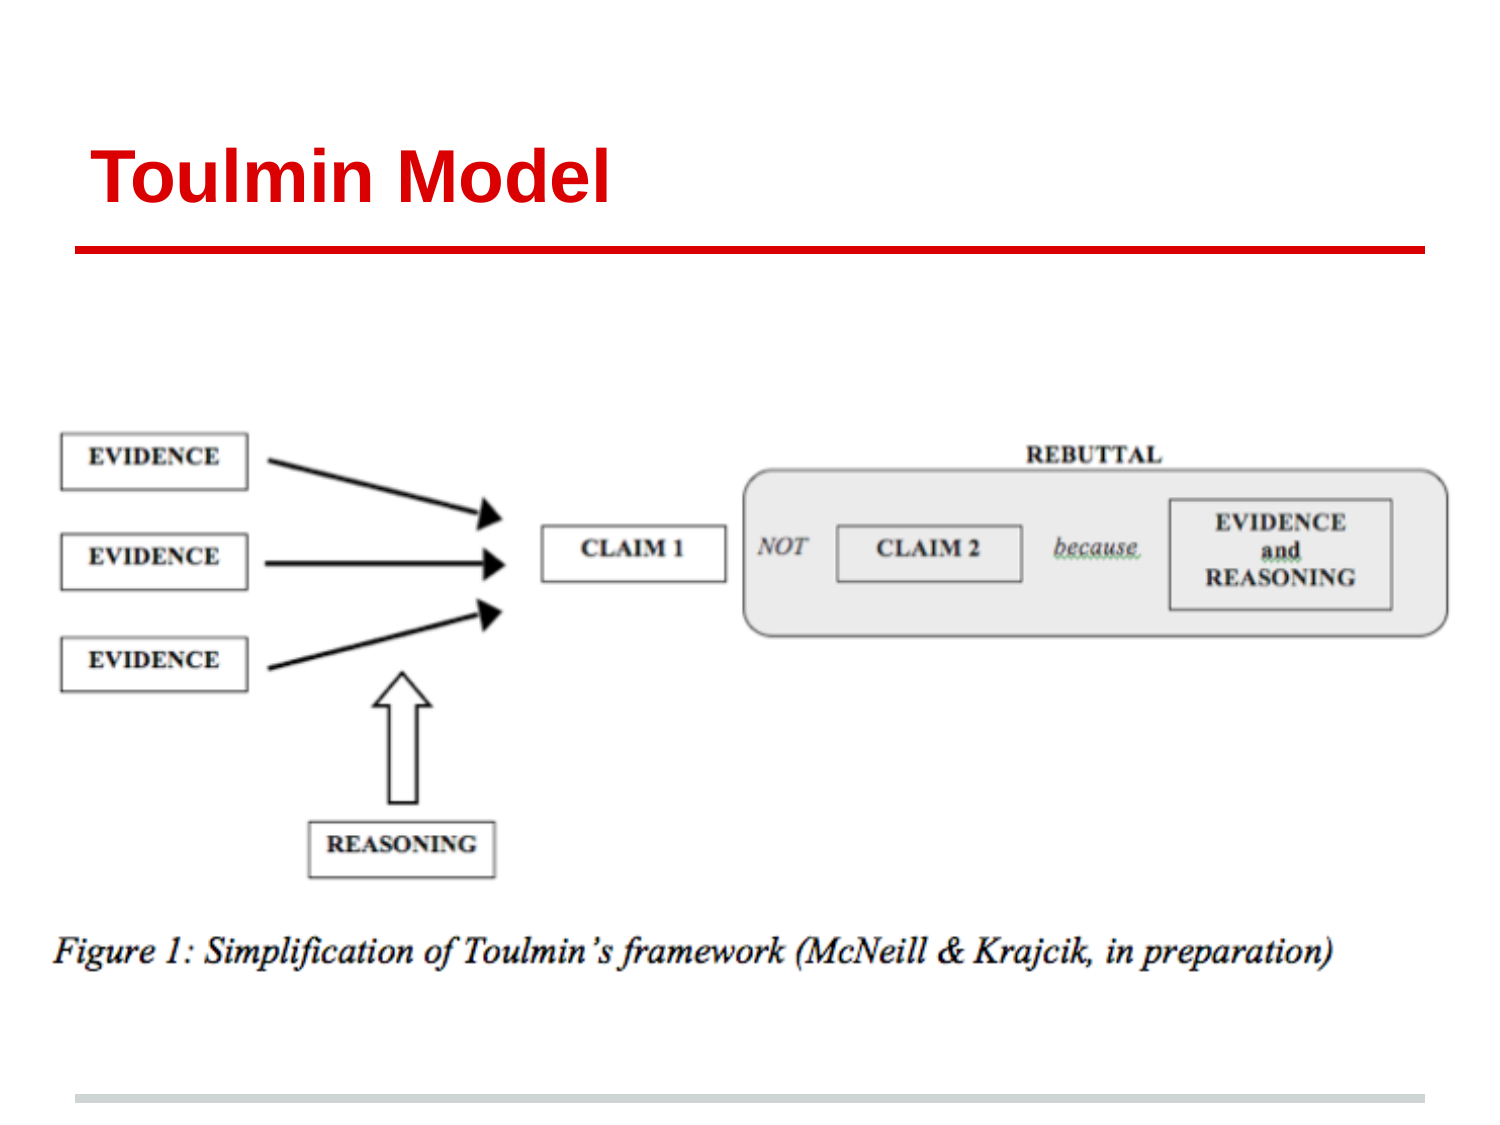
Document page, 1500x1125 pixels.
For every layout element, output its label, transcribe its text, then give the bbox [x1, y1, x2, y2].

title Toulmin Model [75, 45, 1425, 233]
picture [29, 409, 1471, 1001]
